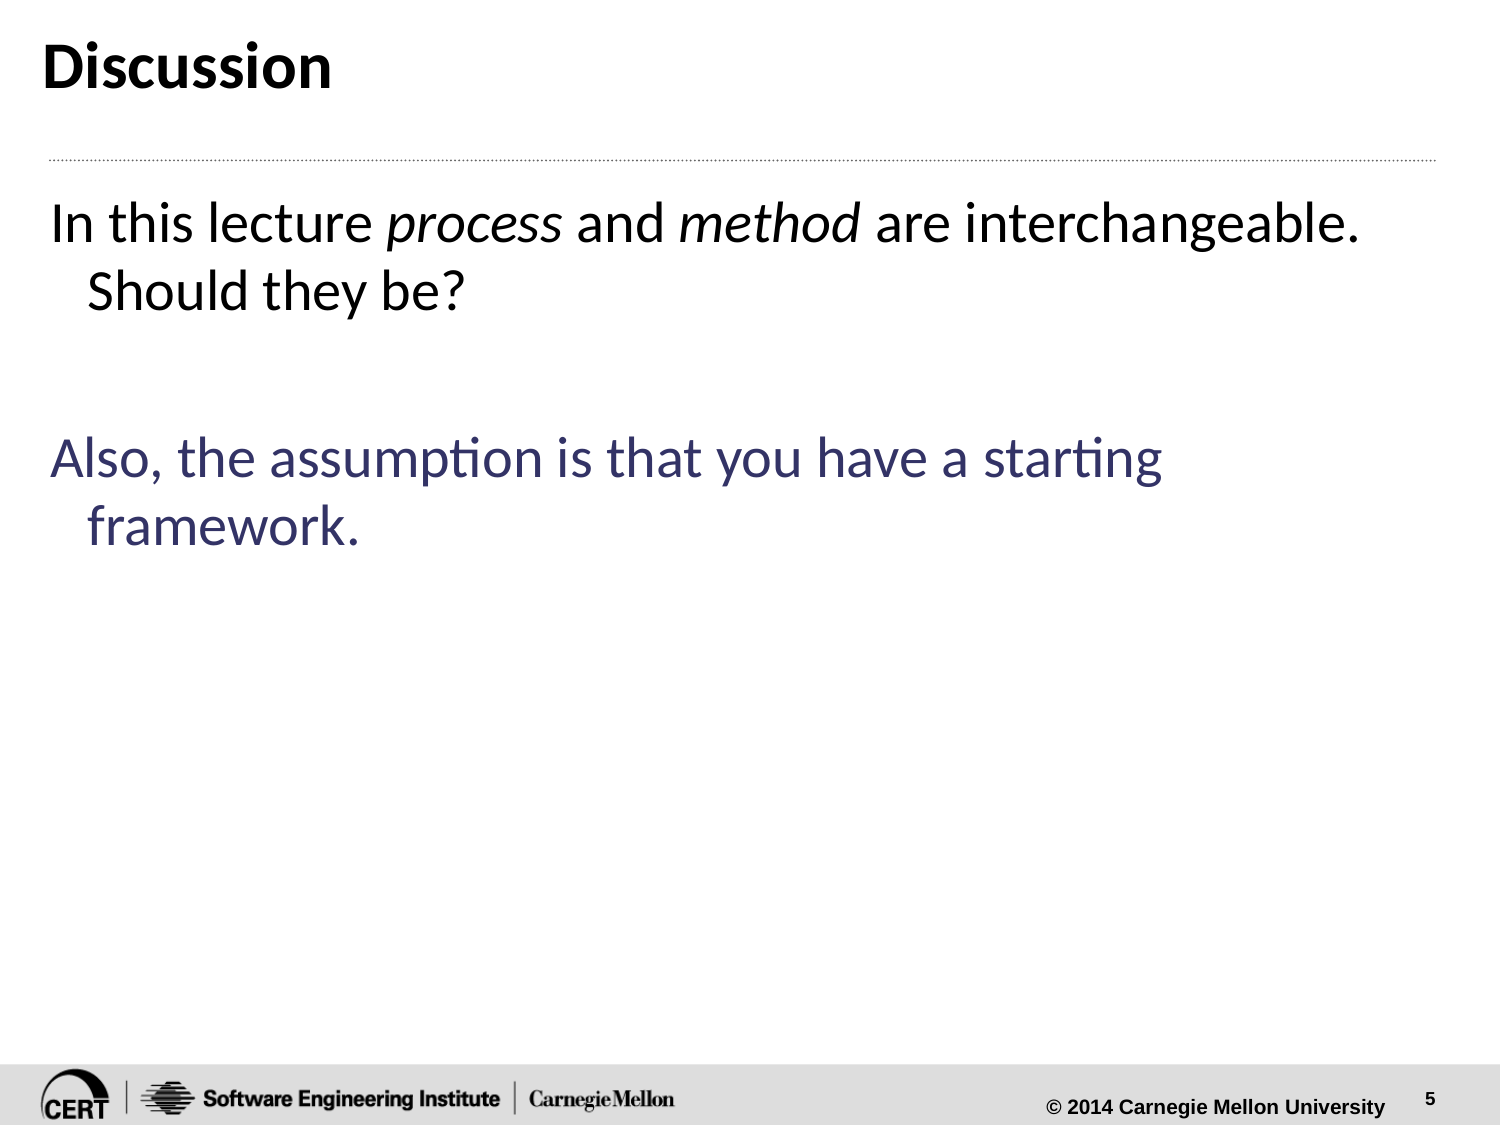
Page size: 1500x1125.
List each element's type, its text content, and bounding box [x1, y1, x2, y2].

picture [24, 1065, 688, 1125]
list In this lecture process and method are interchangeable. Should they be? Also, the assumption is that you have a starting framework. [49, 187, 1438, 1001]
title Discussion [42, 37, 1434, 155]
